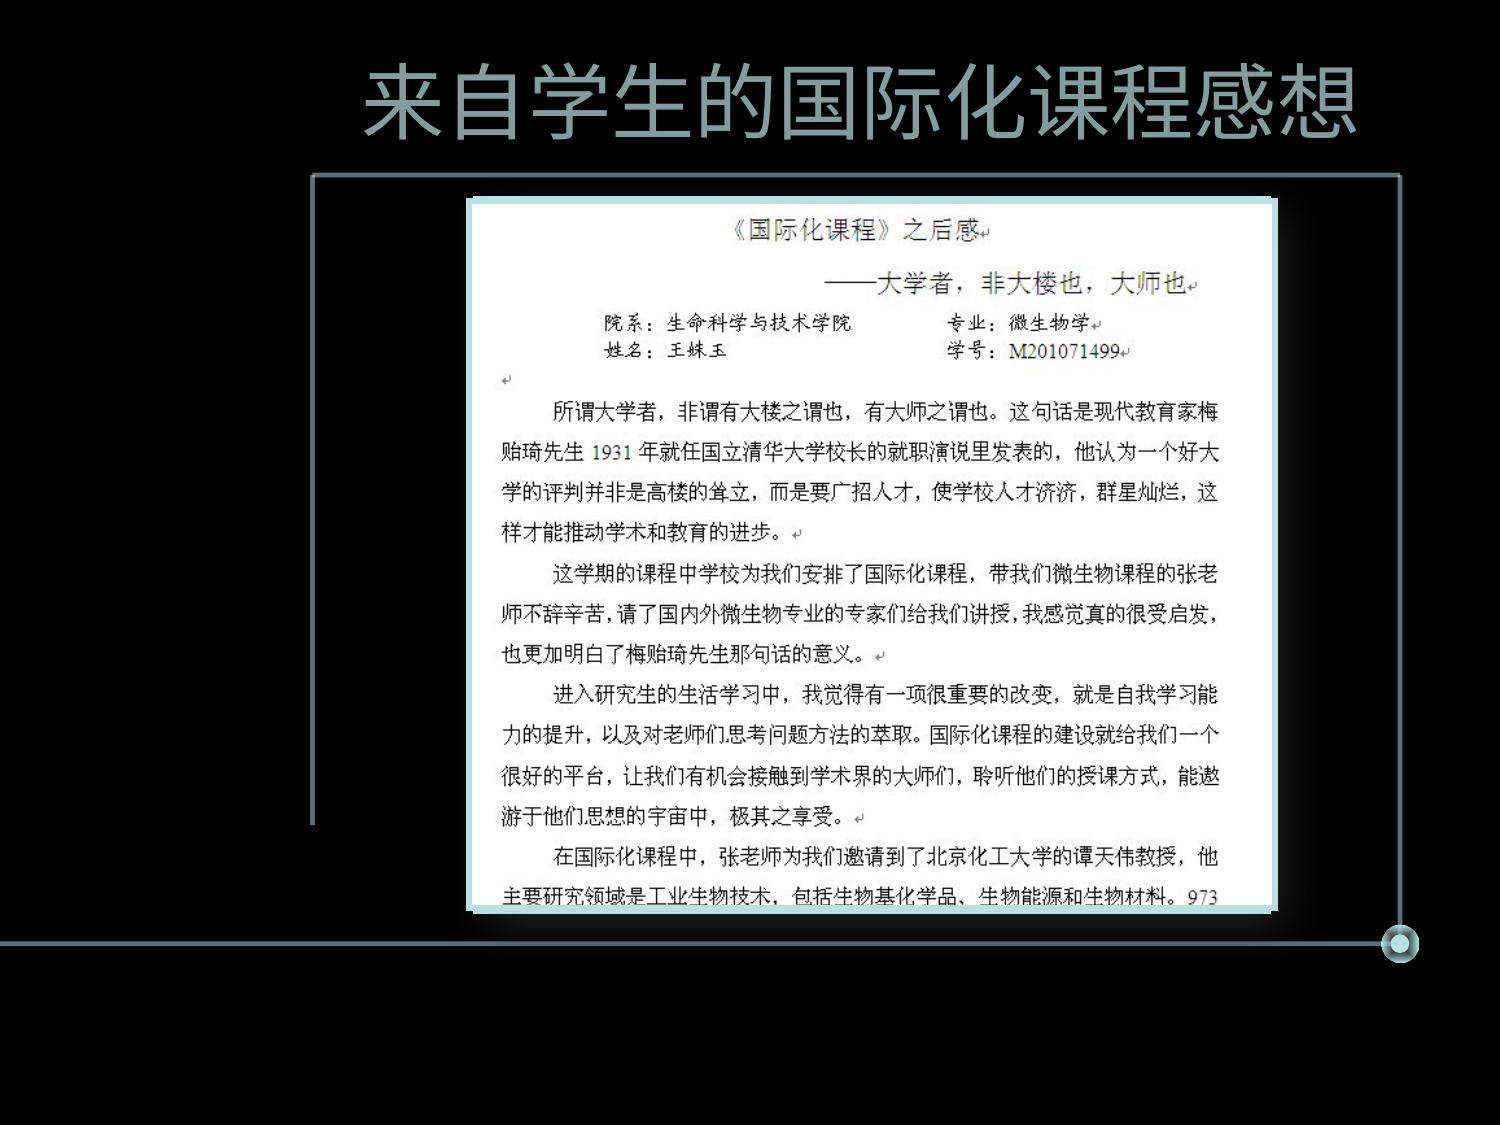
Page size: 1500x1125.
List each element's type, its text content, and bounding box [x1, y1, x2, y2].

picture [472, 201, 1273, 908]
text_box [1380, 924, 1419, 963]
text_box 来自学生的国际化课程感想 [346, 42, 1376, 158]
